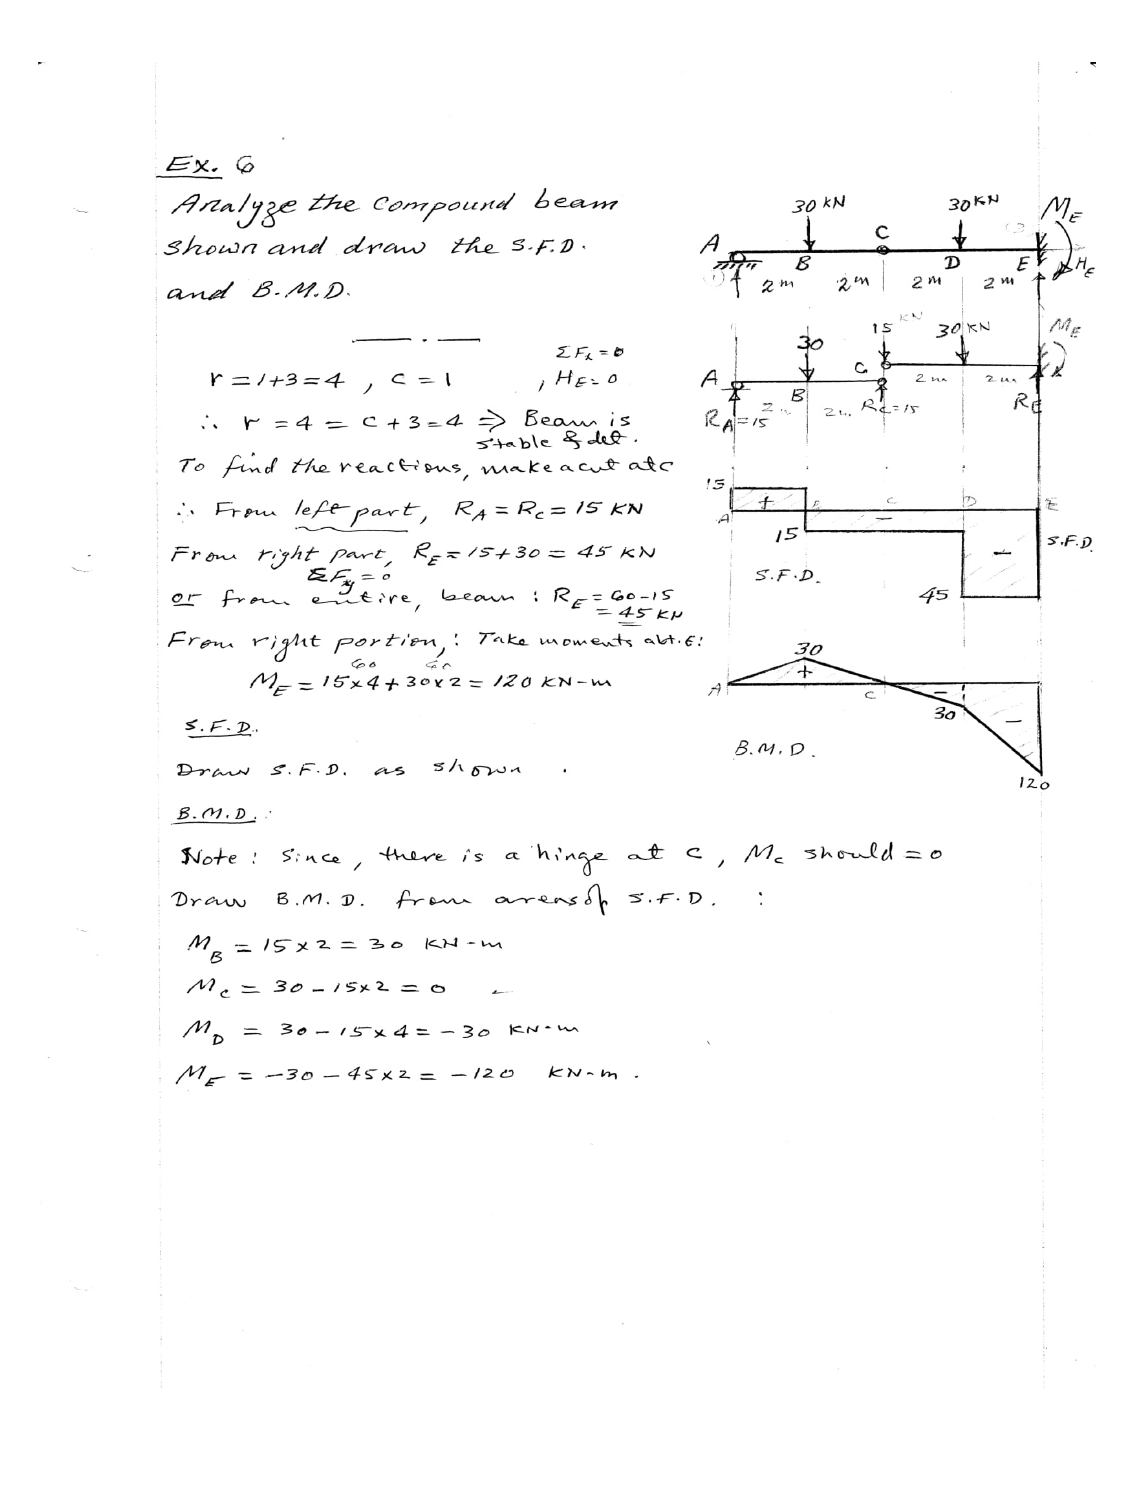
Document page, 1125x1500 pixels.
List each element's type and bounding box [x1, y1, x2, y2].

picture [38, 62, 1096, 1388]
